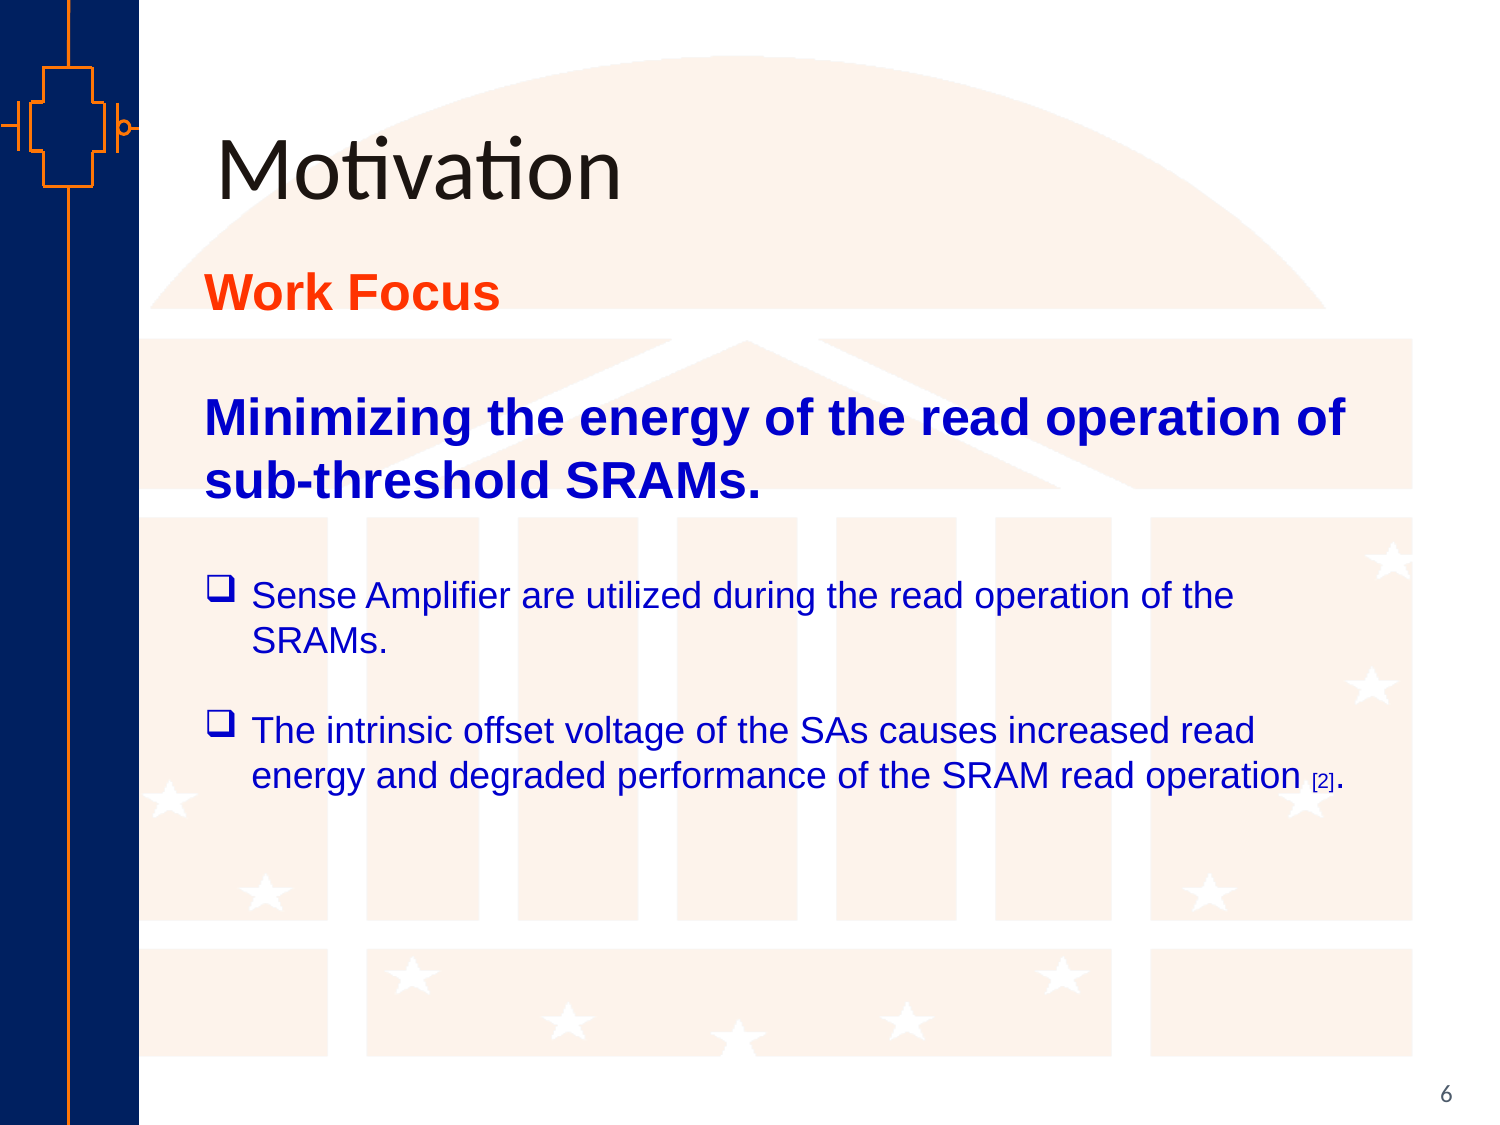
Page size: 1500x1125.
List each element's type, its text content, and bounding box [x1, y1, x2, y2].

slide_number 6 [1425, 1062, 1488, 1123]
text_box Work Focus Minimizing the energy of the read operation of sub-threshold SRAMs. Sense Amplifier are utilized during the read operation of the SRAMs. The intrinsic offset voltage of the SAs causes increased read energy and degraded performance of the SRAM read operation [2]. [189, 251, 1381, 894]
title Motivation [200, 37, 1388, 225]
